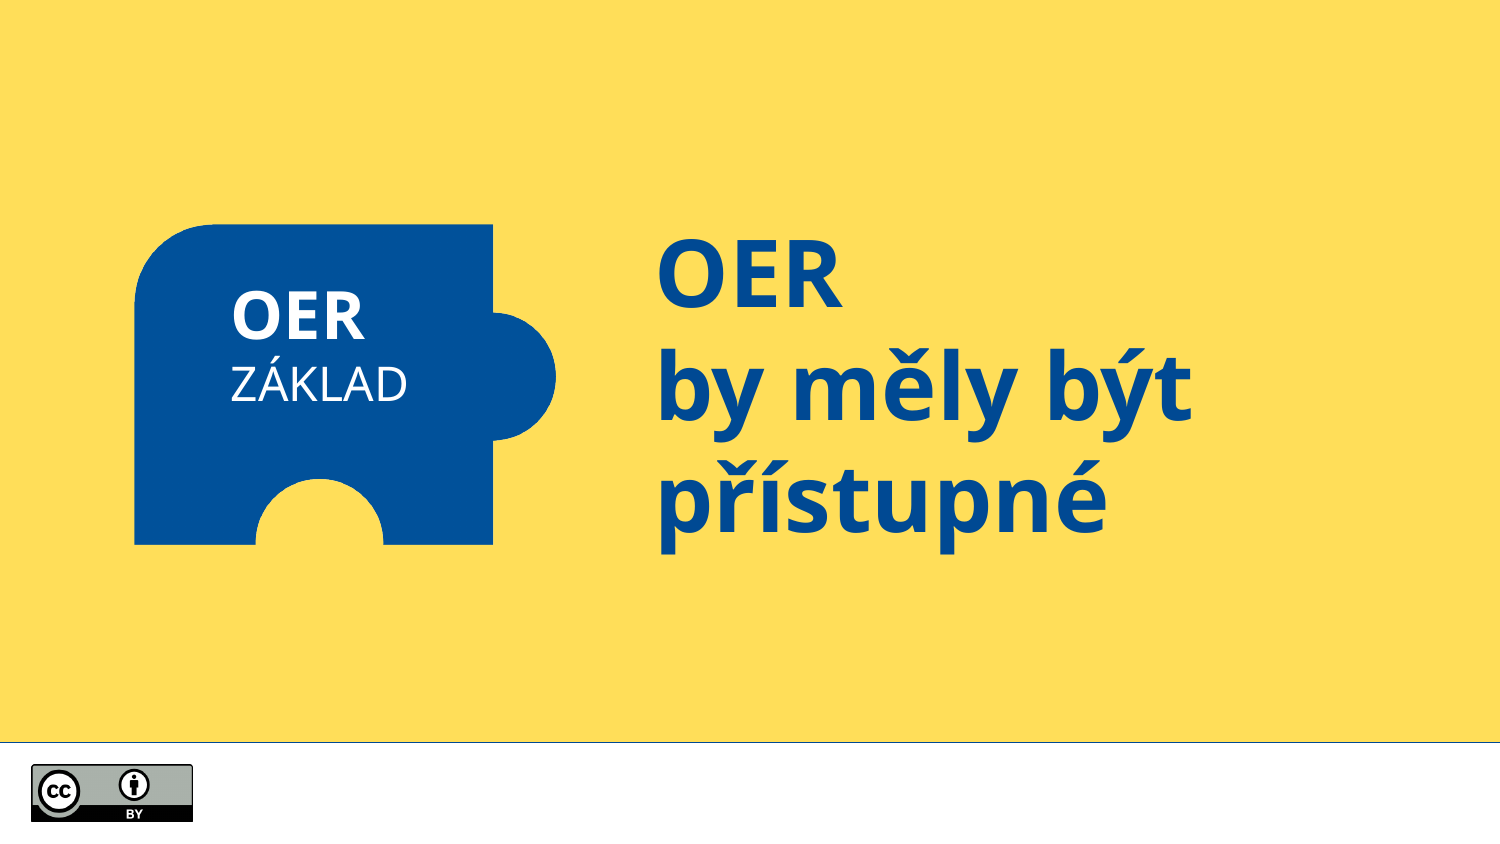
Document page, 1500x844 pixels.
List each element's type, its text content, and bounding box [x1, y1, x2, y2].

picture [31, 764, 193, 822]
text_box OER by měly být přístupné [639, 199, 1427, 567]
text_box OER ZÁKLAD [560, 258, 862, 426]
picture [133, 224, 556, 545]
text_box [0, 750, 1500, 844]
